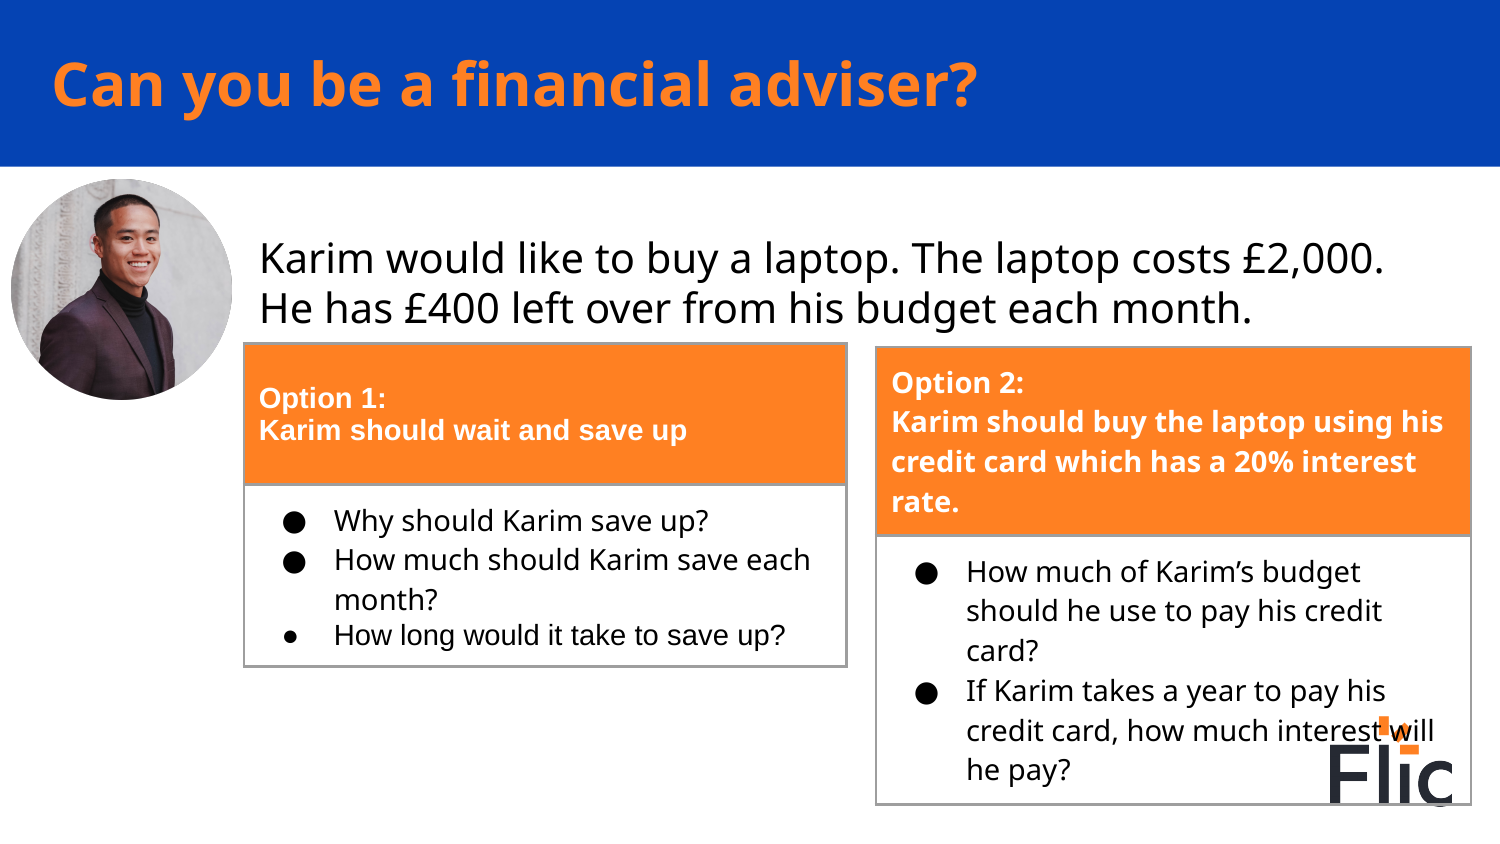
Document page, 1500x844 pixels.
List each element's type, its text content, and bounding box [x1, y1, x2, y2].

table_header Option 2: Karim should buy the laptop using his credit card which has a 20% interest rate. [877, 348, 1470, 534]
table_header Option 1: Karim should wait and save up [245, 345, 845, 483]
table_cell How much of Karim’s budget should he use to pay his credit card? If Karim takes a year to pay his credit card, how much interest will he pay? [877, 537, 1470, 803]
table_cell Why should Karim save up? How much should Karim save each month? How long would it take to save up? [245, 486, 845, 665]
text_box Karim would like to buy a laptop. The laptop costs £2,000. He has £400 left over from his budget each month. [243, 216, 1436, 347]
title Can you be a financial adviser? [36, 39, 1306, 125]
picture [11, 179, 232, 400]
